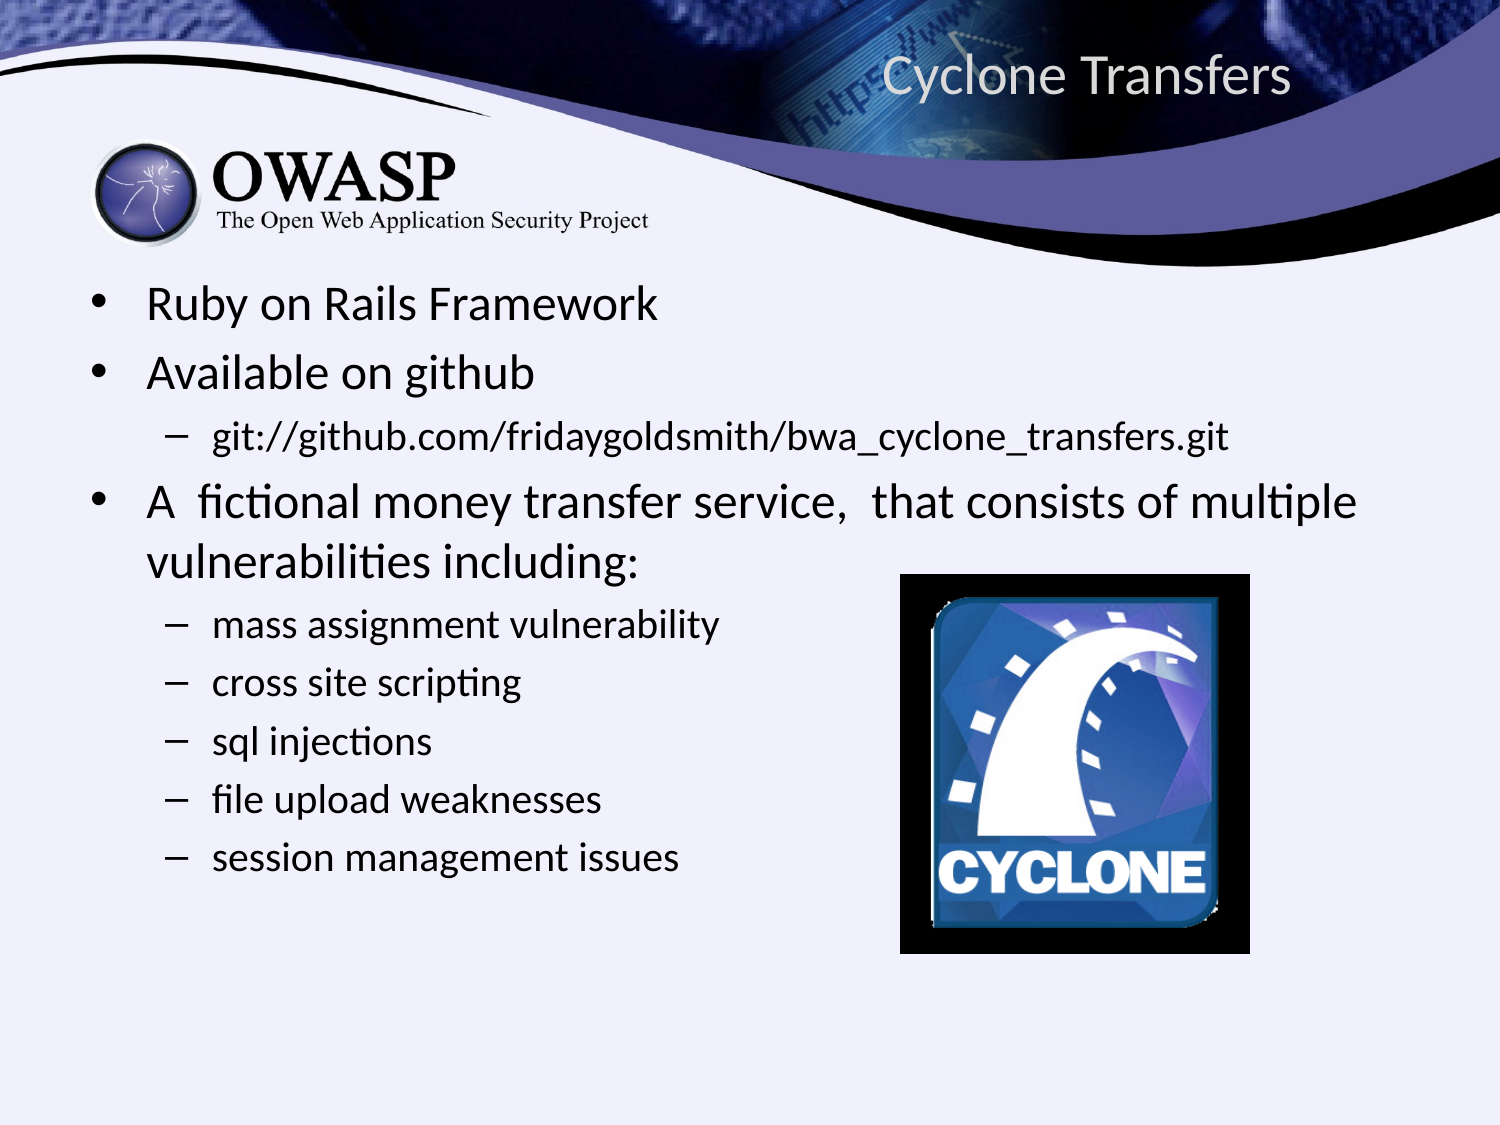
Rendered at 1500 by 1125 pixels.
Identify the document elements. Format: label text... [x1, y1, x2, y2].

picture [0, 0, 1500, 1125]
list Ruby on Rails Framework Available on github git://github.com/fridaygoldsmith/bwa_cyclone_transfers.git A fictional money transfer service, that consists of multiple vulnerabilities including: mass assignment vulnerability cross site scripting sql injections file upload weaknesses session management issues [75, 262, 1425, 1005]
title Cyclone Transfers [699, 12, 1475, 130]
